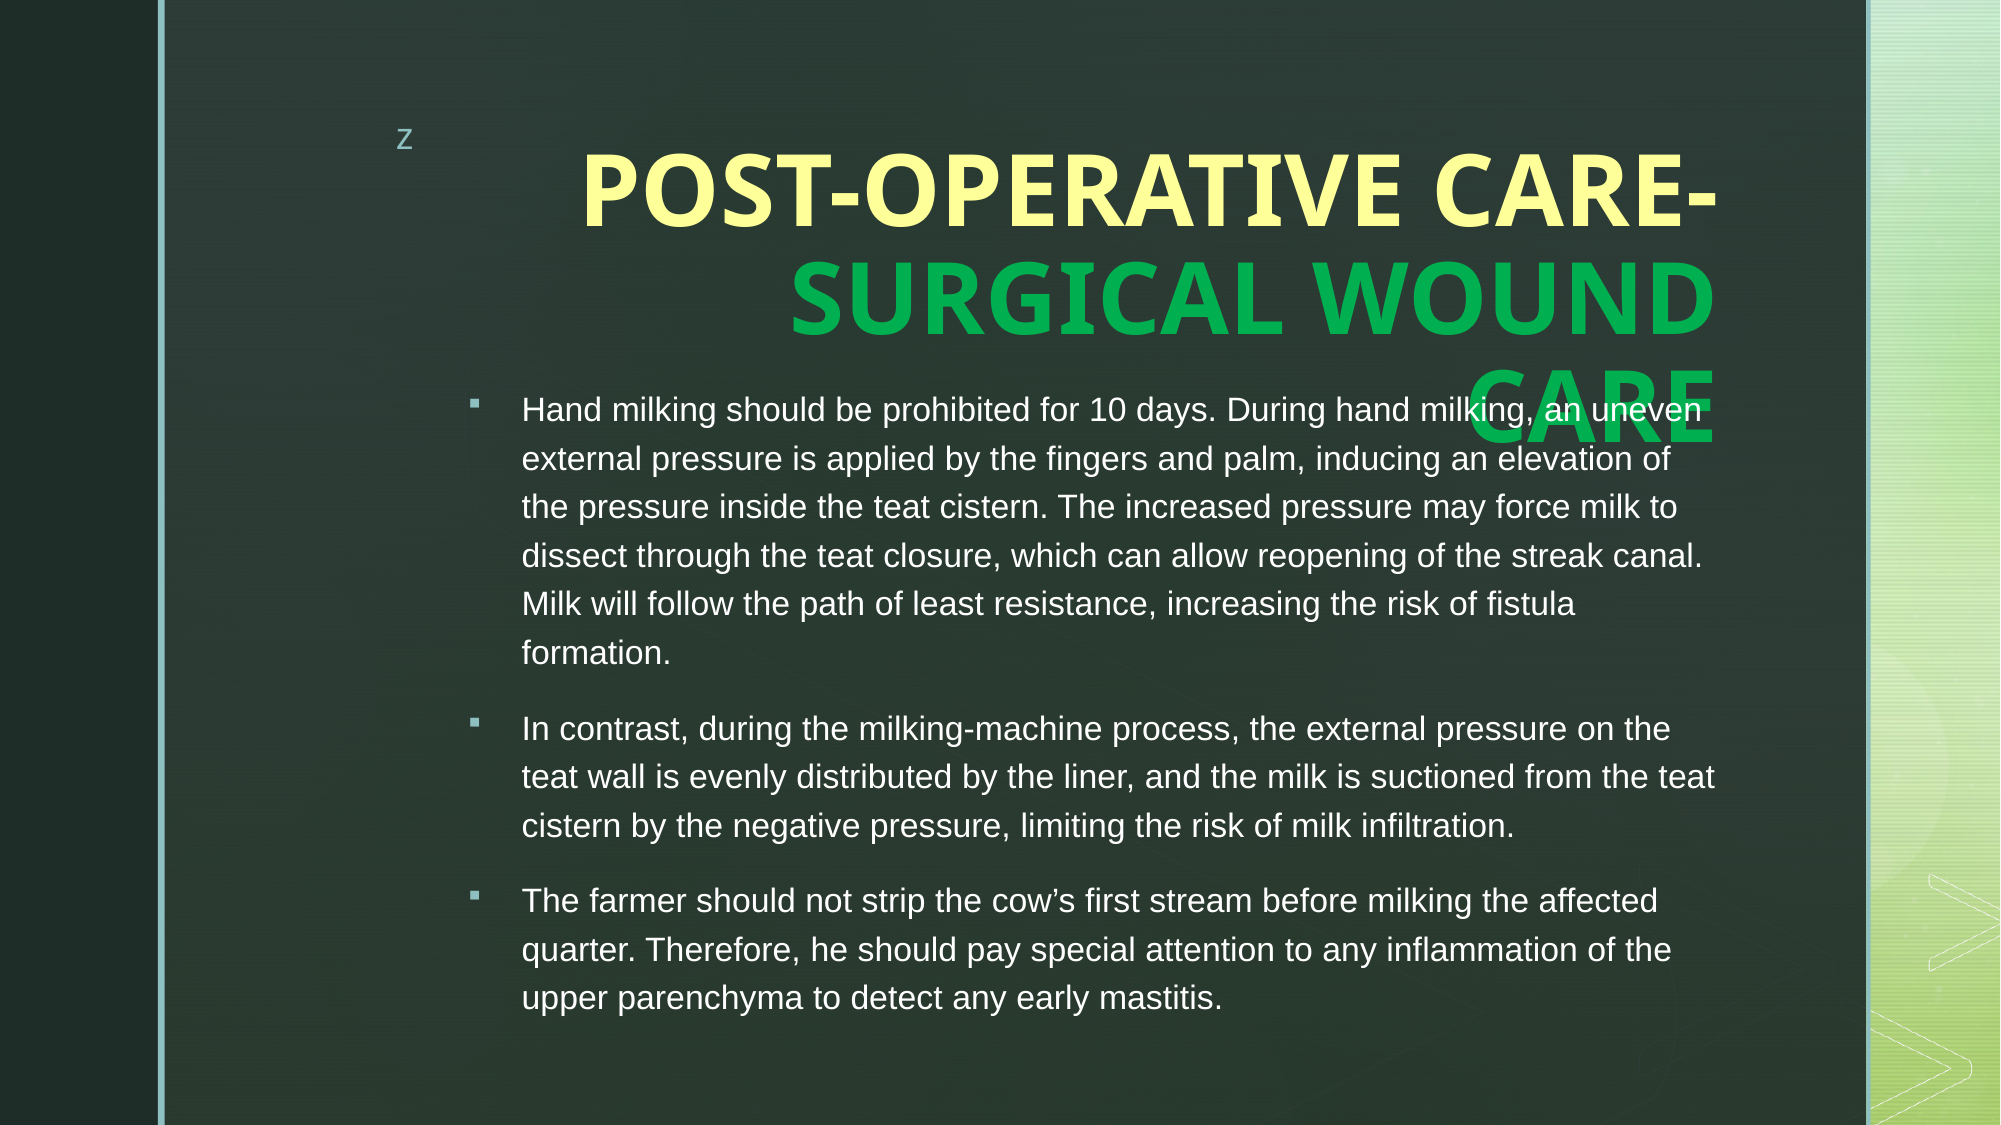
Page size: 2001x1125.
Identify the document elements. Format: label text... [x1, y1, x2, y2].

list Hand milking should be prohibited for 10 days. During hand milking, an uneven external pressure is applied by the fingers and palm, inducing an elevation of the pressure inside the teat cistern. The increased pressure may force milk to dissect through the teat closure, which can allow reopening of the streak canal. Milk will follow the path of least resistance, increasing the risk of fistula formation. In contrast, during the milking-machine process, the external pressure on the teat wall is evenly distributed by the liner, and the milk is suctioned from the teat cistern by the negative pressure, limiting the risk of milk infiltration. The farmer should not strip the cow’s first stream before milking the affected quarter. Therefore, he should pay special attention to any inflammation of the upper parenchyma to detect any early mastitis. [452, 370, 1732, 1026]
picture [1871, 0, 2001, 1125]
title POST-OPERATIVE CARE- SURGICAL WOUND CARE [428, 132, 1734, 310]
